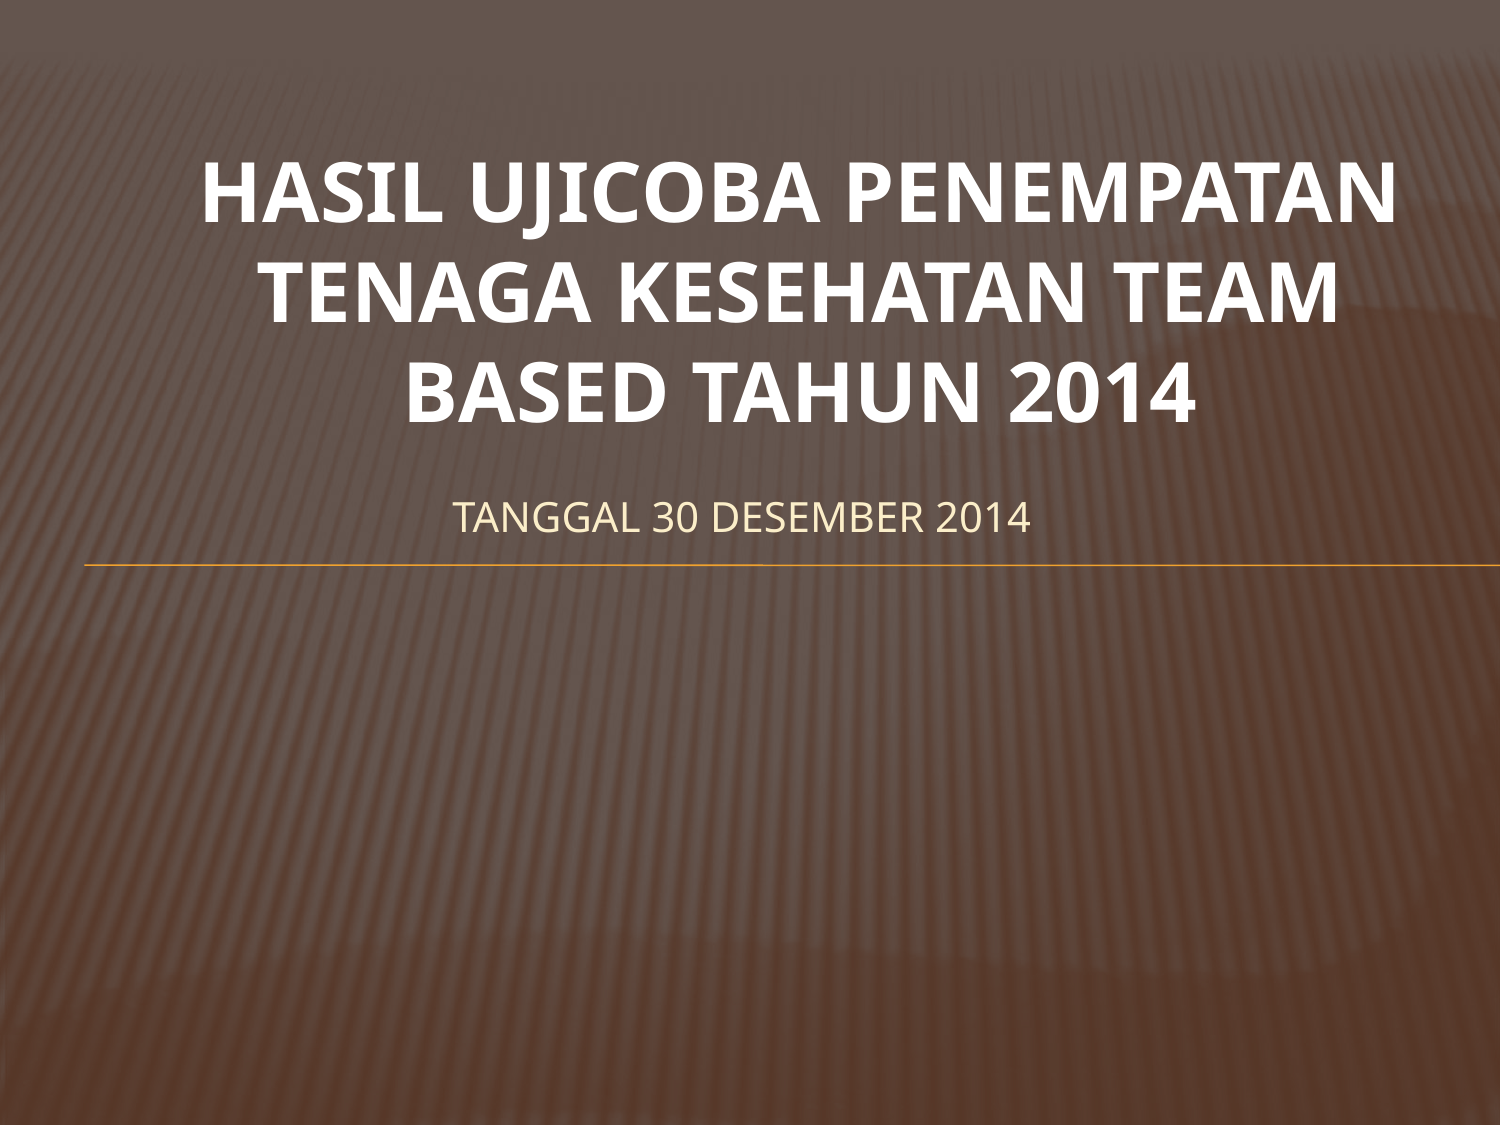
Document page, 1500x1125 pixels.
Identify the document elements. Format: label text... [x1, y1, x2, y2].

list HASIL UJICOBA PENEMPATAN TENAGA KESEHATAN TEAM BASED TAHUN 2014 [162, 149, 1438, 483]
title Tanggal 30 desember 2014 [29, 483, 1455, 678]
